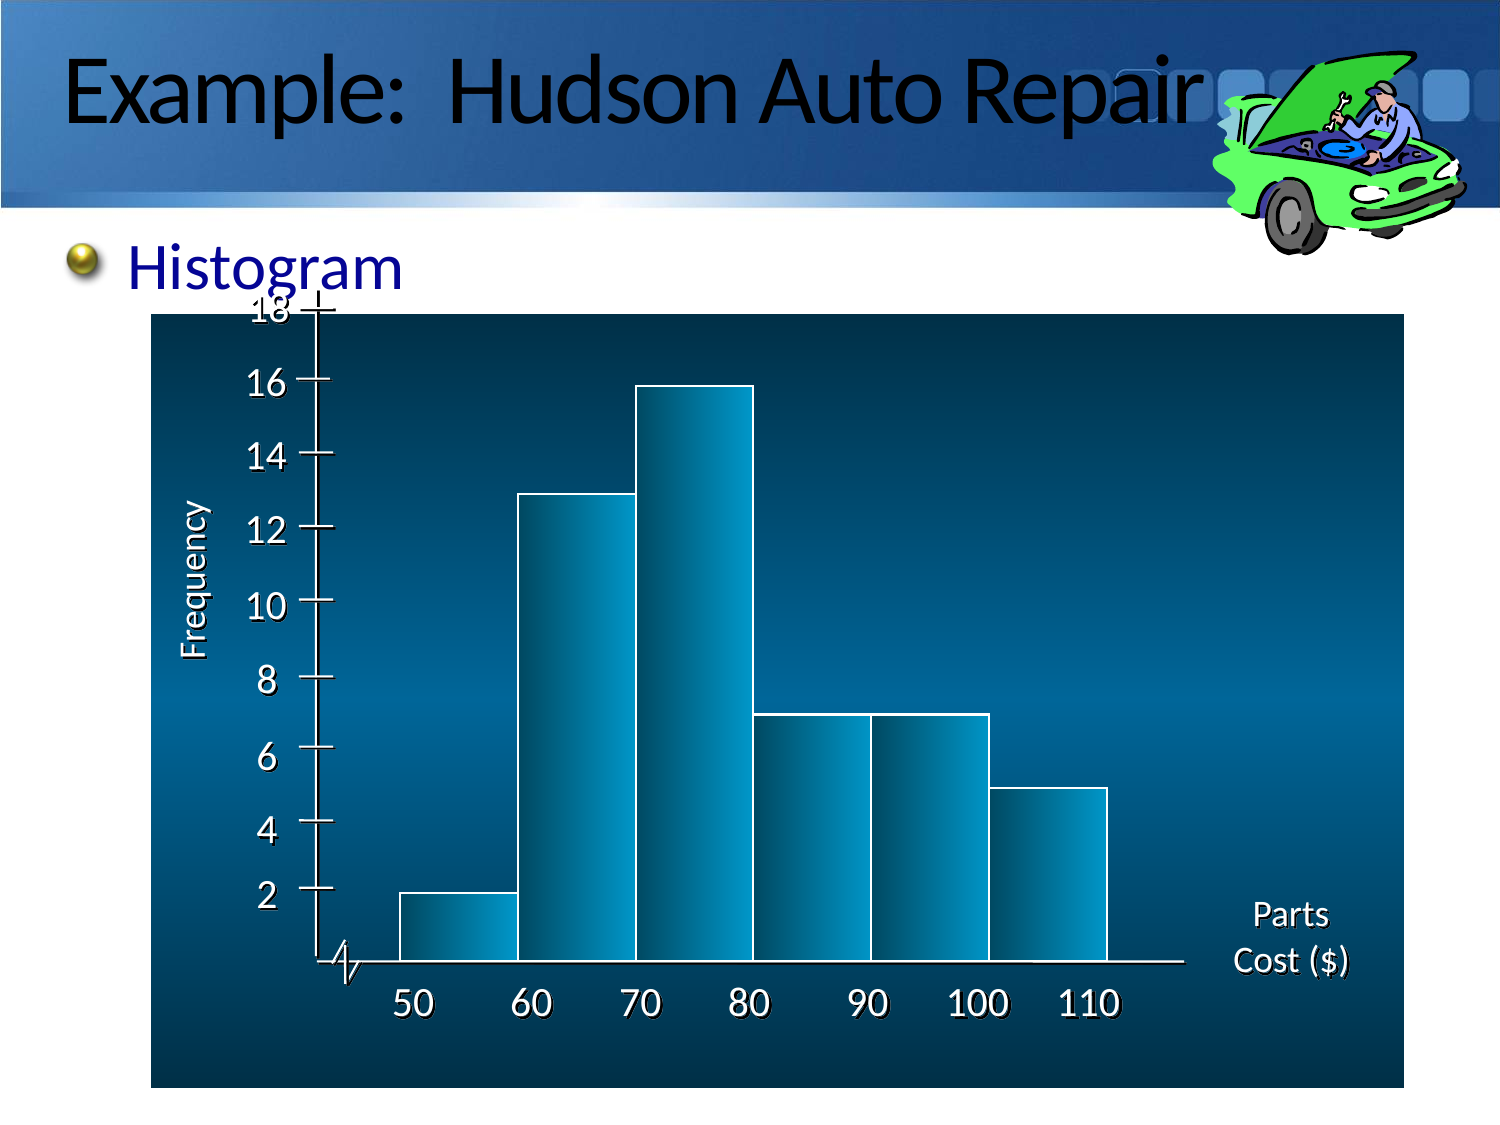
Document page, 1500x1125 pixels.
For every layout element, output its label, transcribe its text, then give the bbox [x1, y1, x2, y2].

text_box 14 [229, 420, 302, 486]
text_box [989, 787, 1107, 961]
text_box 4 [241, 794, 293, 860]
text_box Parts Cost ($) [1218, 877, 1365, 988]
text_box 50 60 70 80 90 100 110 [377, 967, 1137, 1033]
text_box 8 [241, 644, 293, 710]
text_box 2 [241, 860, 293, 924]
text_box 12 [229, 494, 302, 559]
text_box 10 [229, 570, 302, 636]
text_box [635, 386, 754, 961]
title Example: Hudson Auto Repair [62, 37, 1438, 147]
picture [0, 0, 1500, 1125]
text_box 6 [241, 721, 293, 786]
text_box [871, 714, 990, 961]
text_box [400, 892, 517, 962]
text_box [149, 312, 1405, 1089]
text_box [517, 493, 636, 962]
text_box Frequency [160, 484, 220, 674]
text_box [753, 714, 871, 961]
text_box 16 [229, 347, 302, 412]
text_box 18 [232, 273, 305, 338]
list Histogram [62, 231, 1438, 305]
